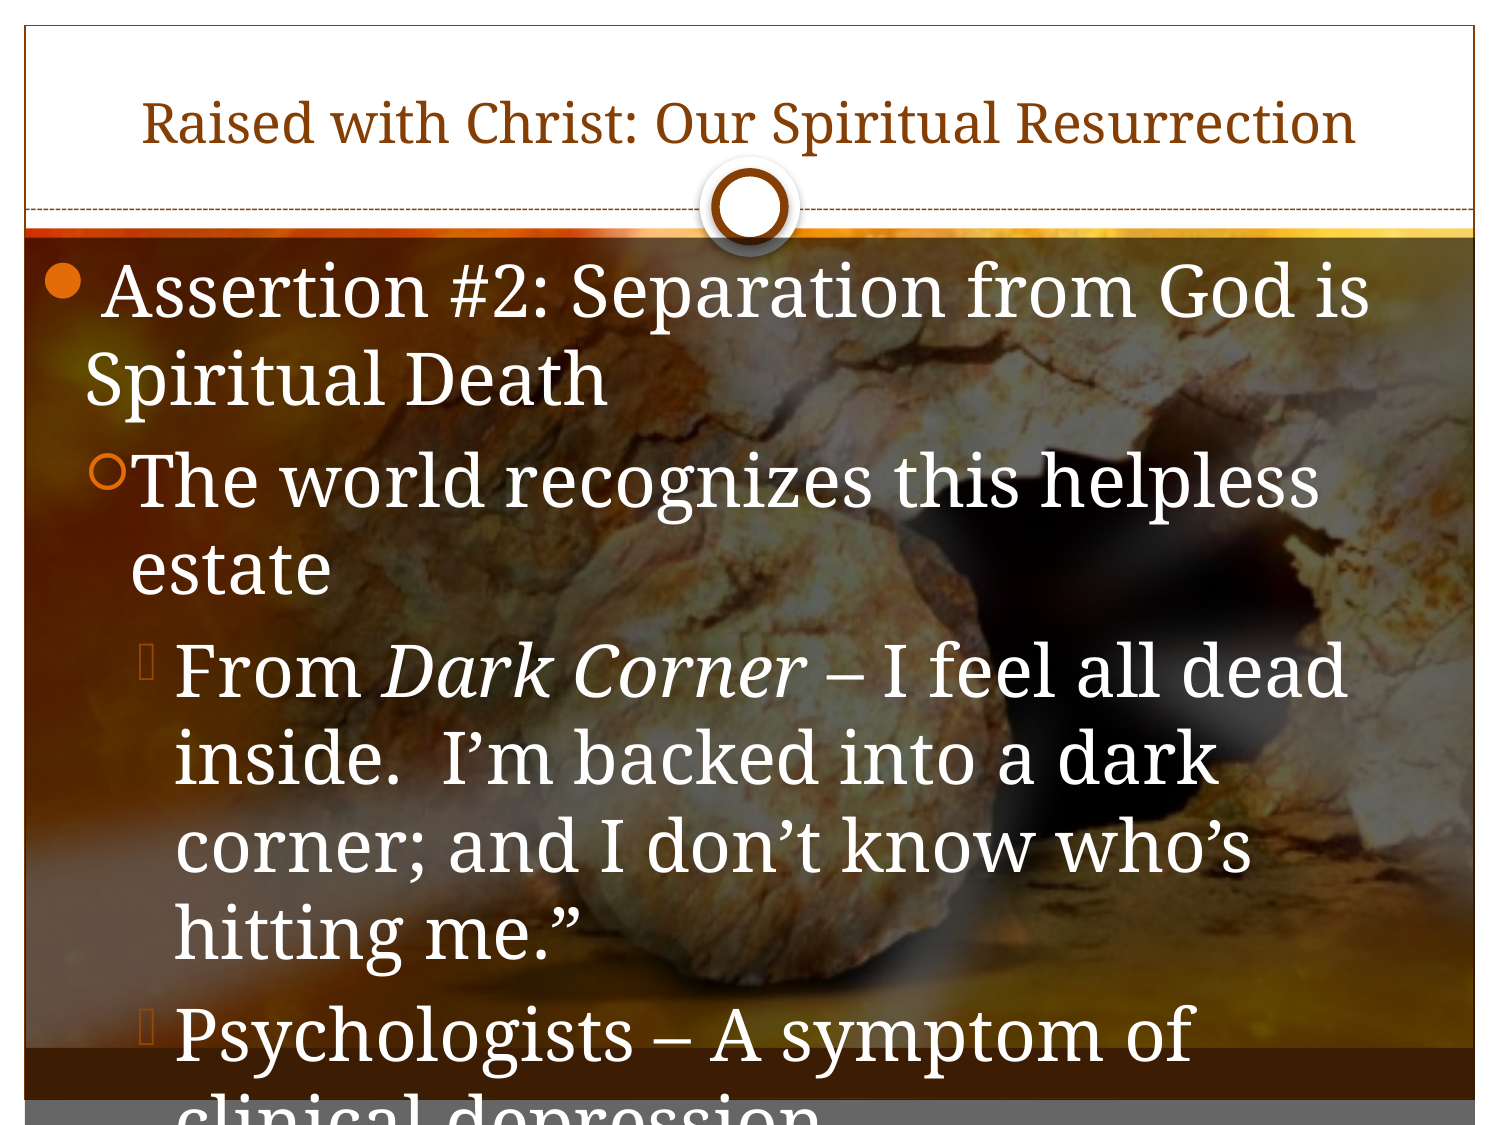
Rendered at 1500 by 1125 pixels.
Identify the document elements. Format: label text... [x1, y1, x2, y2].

title Raised with Christ: Our Spiritual Resurrection [24, 37, 1475, 162]
picture [791, 229, 1473, 237]
picture [26, 229, 709, 237]
list Assertion #2: Separation from God is Spiritual Death The world recognizes this helpless estate From Dark Corner – I feel all dead inside. I’m backed into a dark corner; and I don’t know who’s hitting me.” Psychologists – A symptom of clinical depression Philosophers – Existentialist Despair [24, 237, 1475, 1125]
